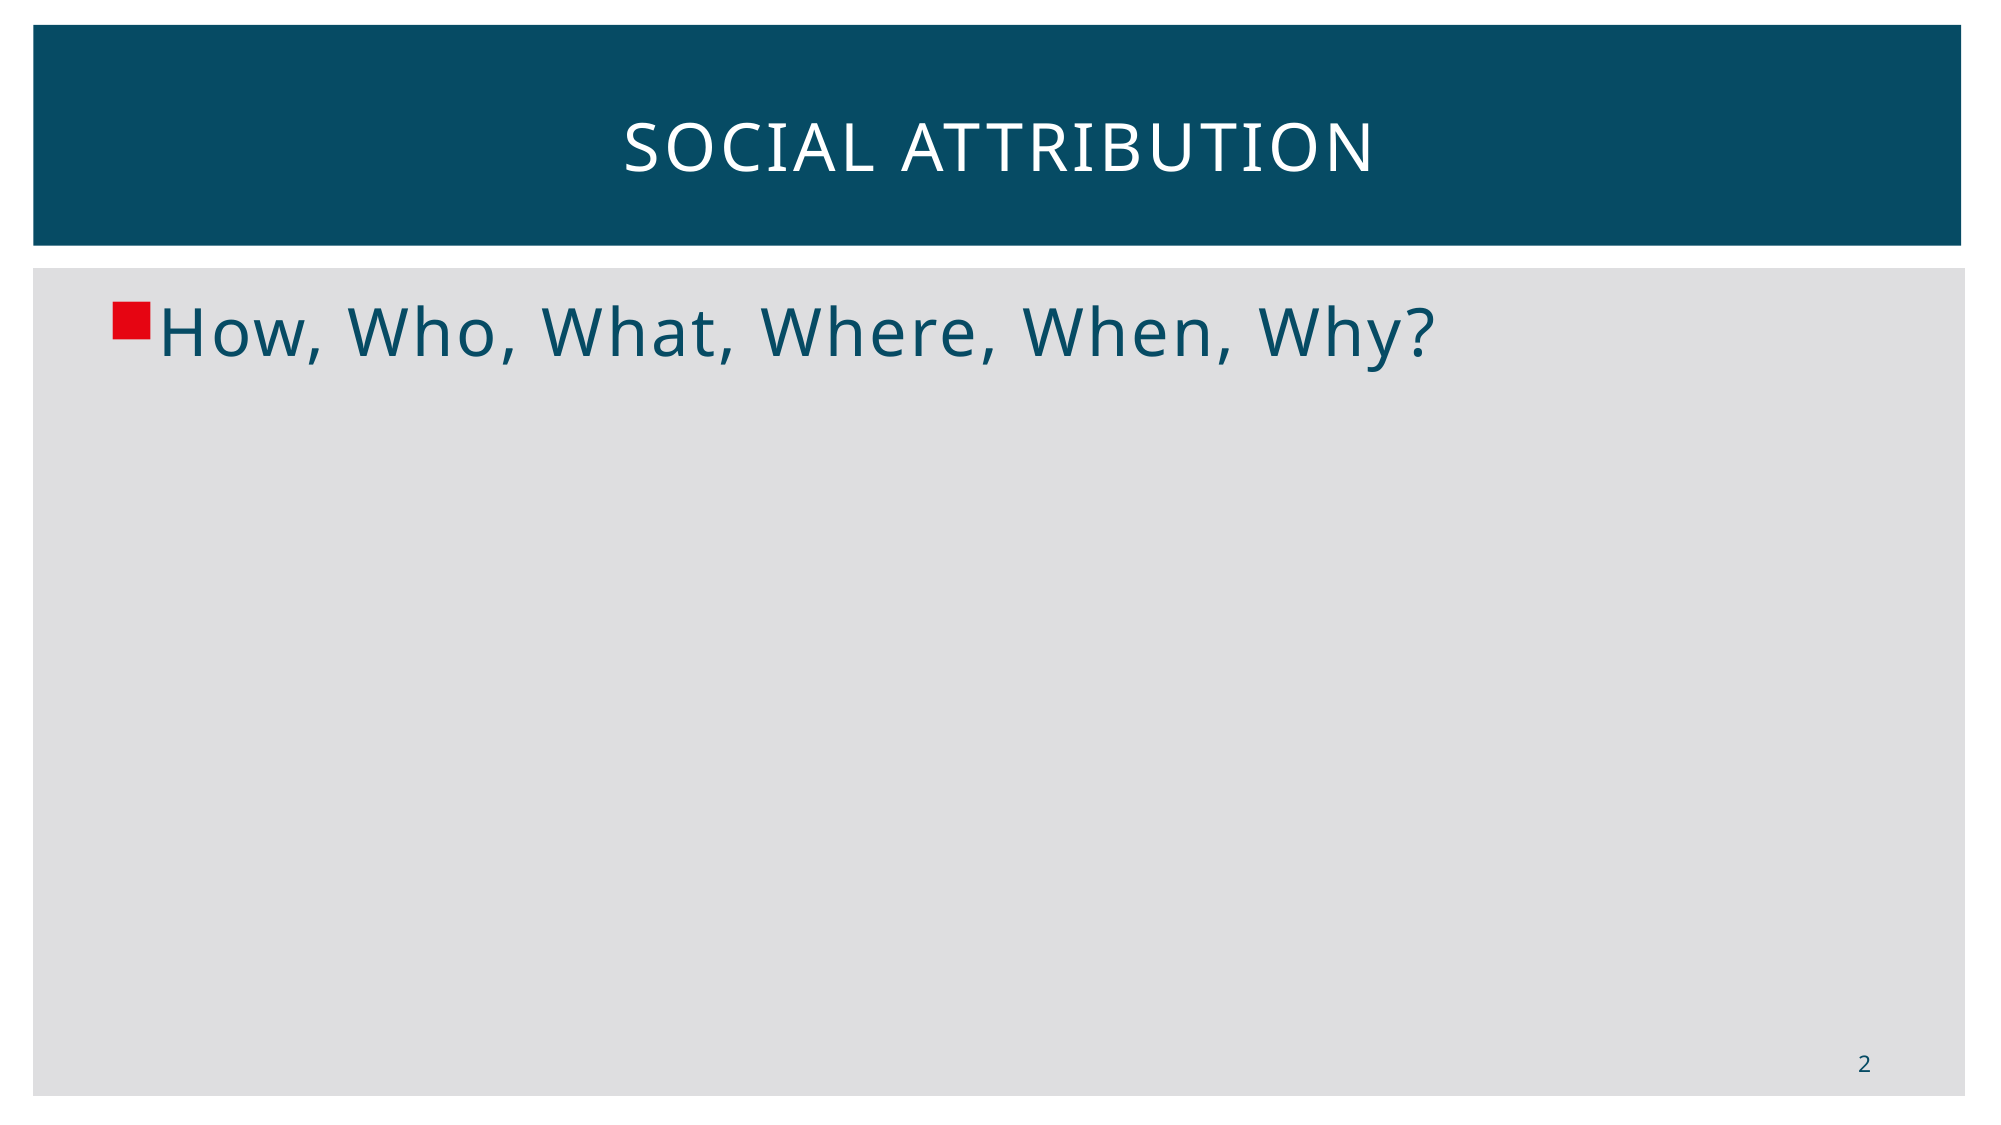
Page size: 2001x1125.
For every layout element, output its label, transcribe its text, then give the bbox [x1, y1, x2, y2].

list How, Who, What, Where, When, Why? [83, 281, 1923, 1005]
title Social Attribution [83, 58, 1917, 232]
slide_number 2 [1800, 1041, 1930, 1089]
